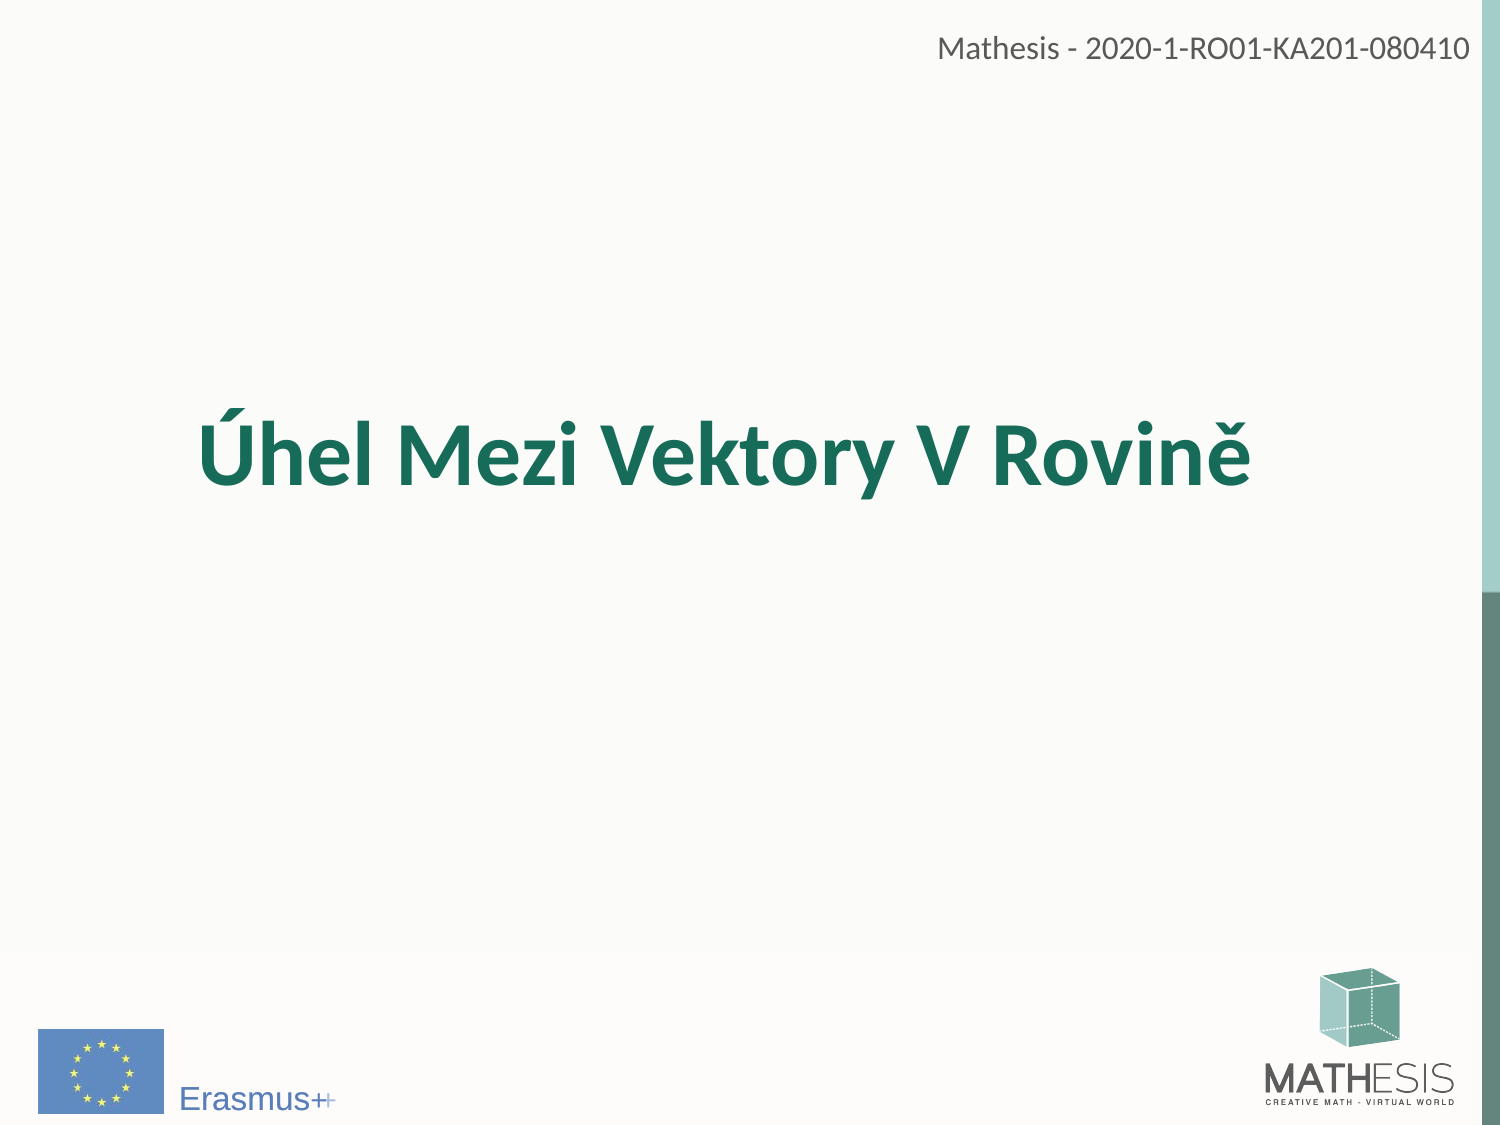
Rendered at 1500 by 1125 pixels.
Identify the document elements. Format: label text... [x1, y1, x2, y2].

title Úhel Mezi Vektory V Rovině [46, 386, 1405, 628]
